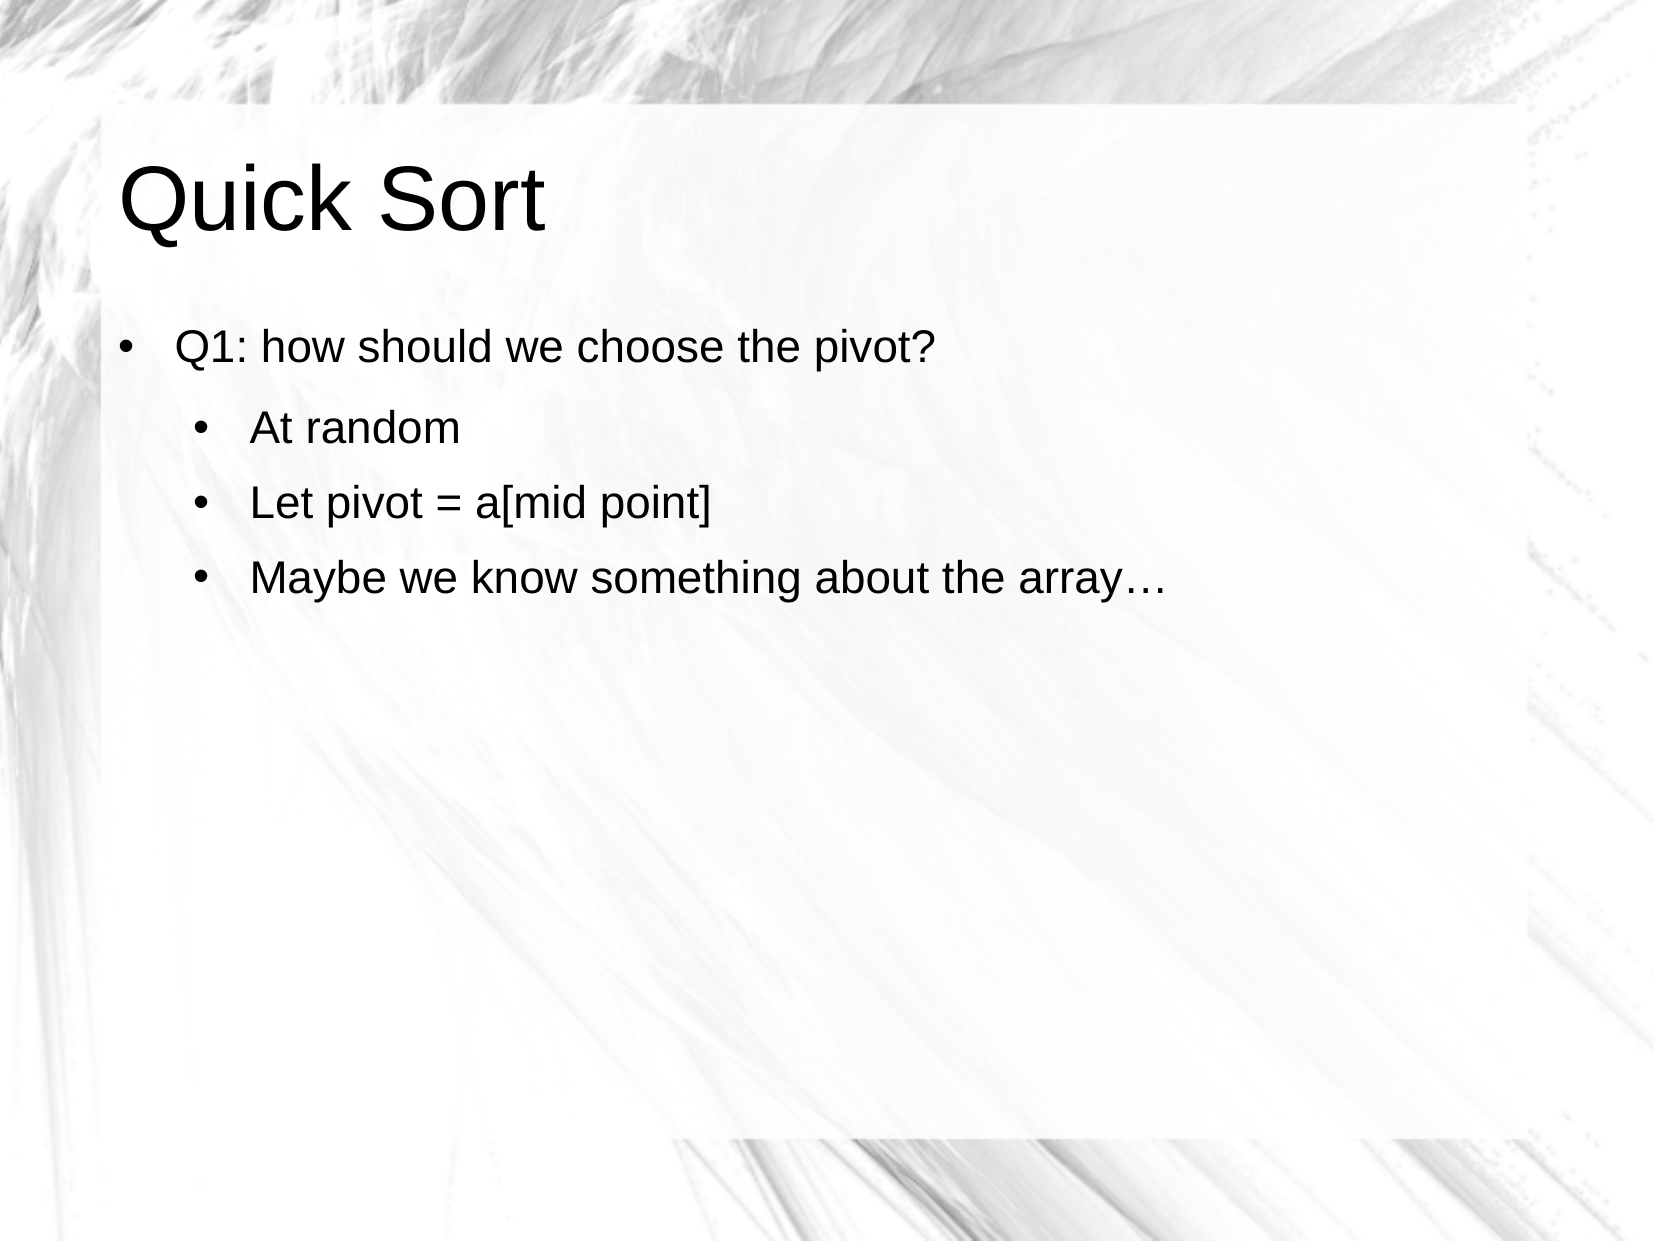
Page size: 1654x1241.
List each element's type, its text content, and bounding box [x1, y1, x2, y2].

list Q1: how should we choose the pivot? At random Let pivot = a[mid point] Maybe we know something about the array… [118, 319, 1571, 1109]
title Quick Sort [118, 112, 1506, 281]
picture [0, 0, 1654, 1241]
